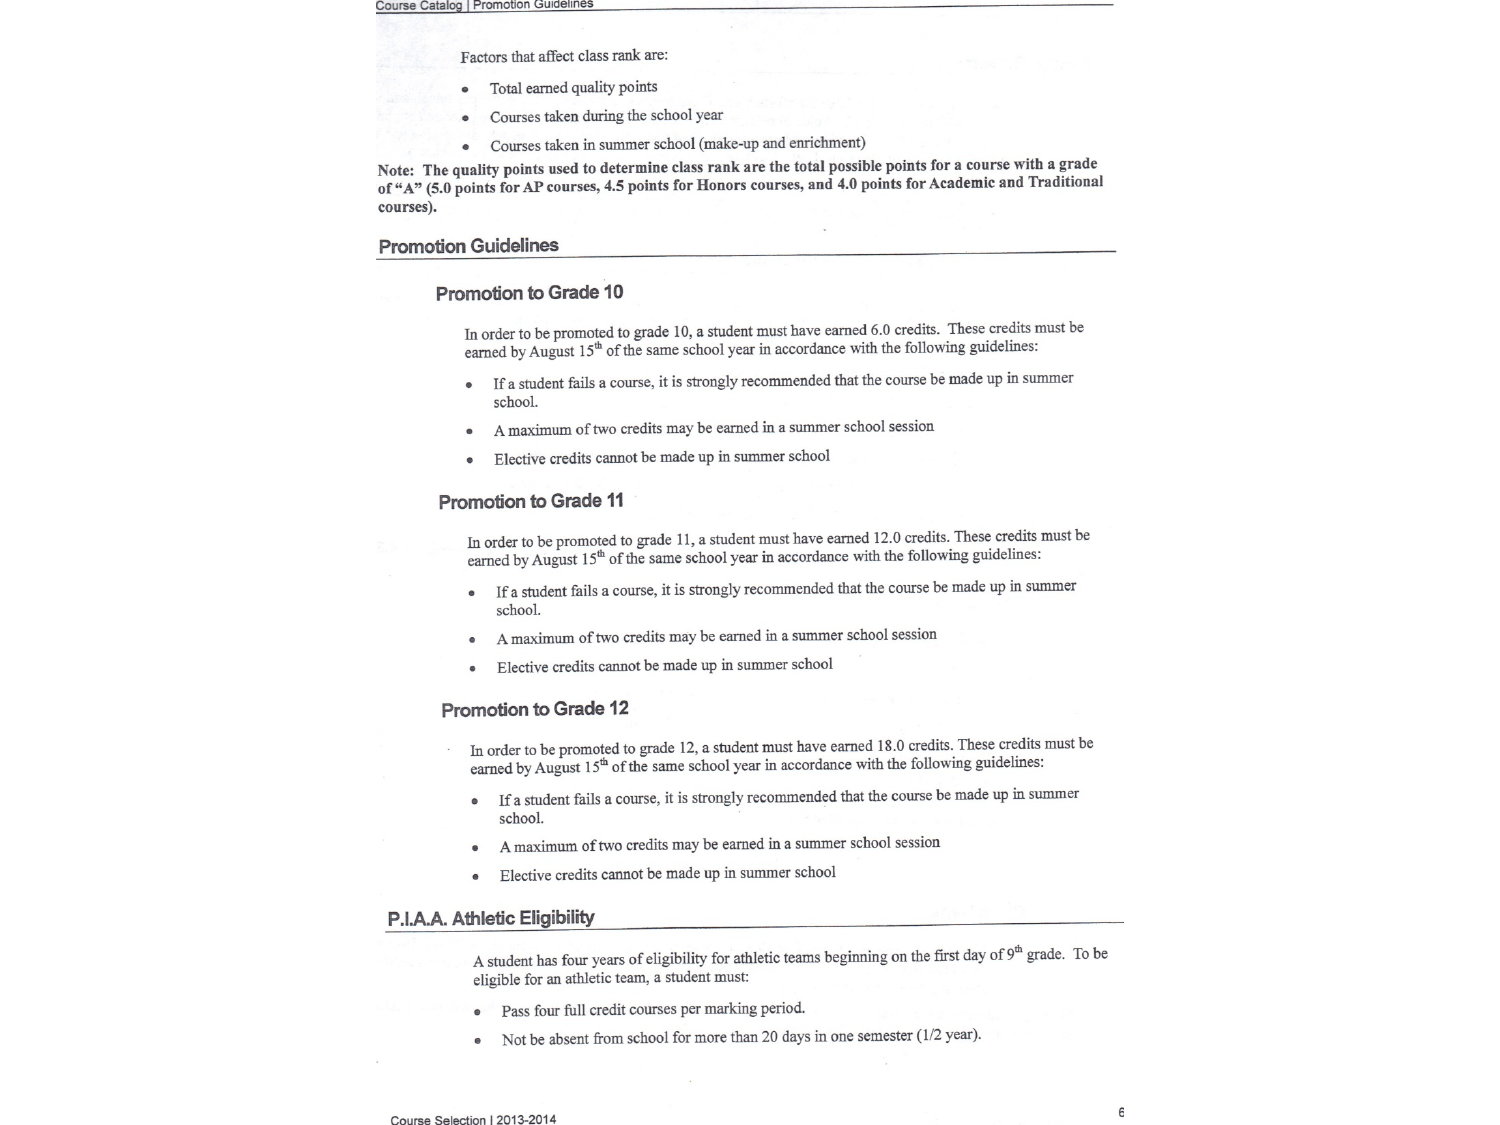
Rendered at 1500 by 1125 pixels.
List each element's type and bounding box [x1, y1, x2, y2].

picture [375, 0, 1125, 1125]
